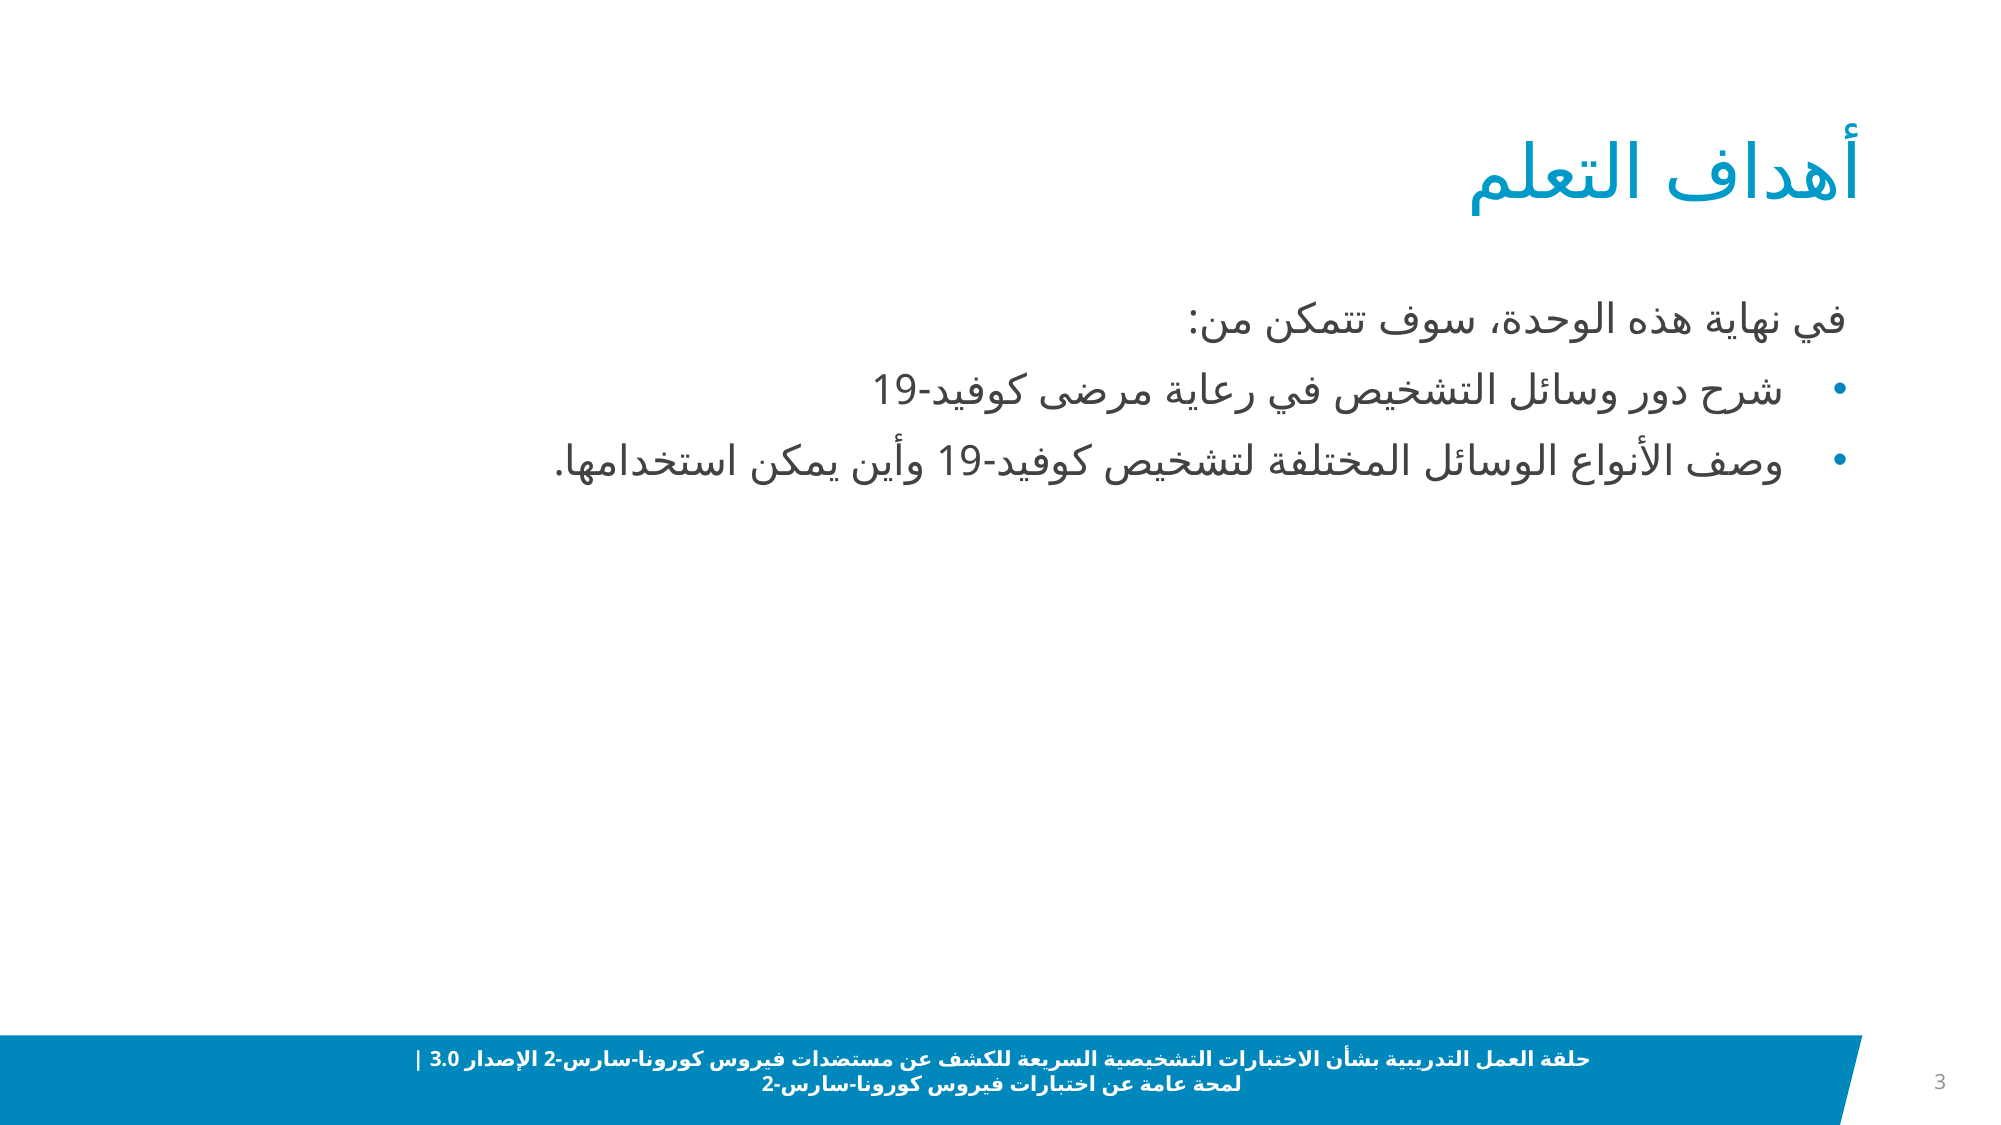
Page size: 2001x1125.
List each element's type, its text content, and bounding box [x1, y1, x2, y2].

list في نهاية هذه الوحدة، سوف تتمكن من: شرح دور وسائل التشخيص في رعاية مرضى كوفيد-19 وصف الأنواع الوسائل المختلفة لتشخيص كوفيد-19 وأين يمكن استخدامها. [137, 284, 1863, 1014]
slide_number 3 [1862, 1035, 1947, 1125]
title أهداف التعلم [137, 59, 1863, 215]
footer حلقة العمل التدريبية بشأن الاختبارات التشخيصية السريعة للكشف عن مستضدات فيروس كورونا-سارس-2 الإصدار 3.0 | لمحة عامة عن اختبارات فيروس كورونا-سارس-2 [401, 1029, 1602, 1112]
